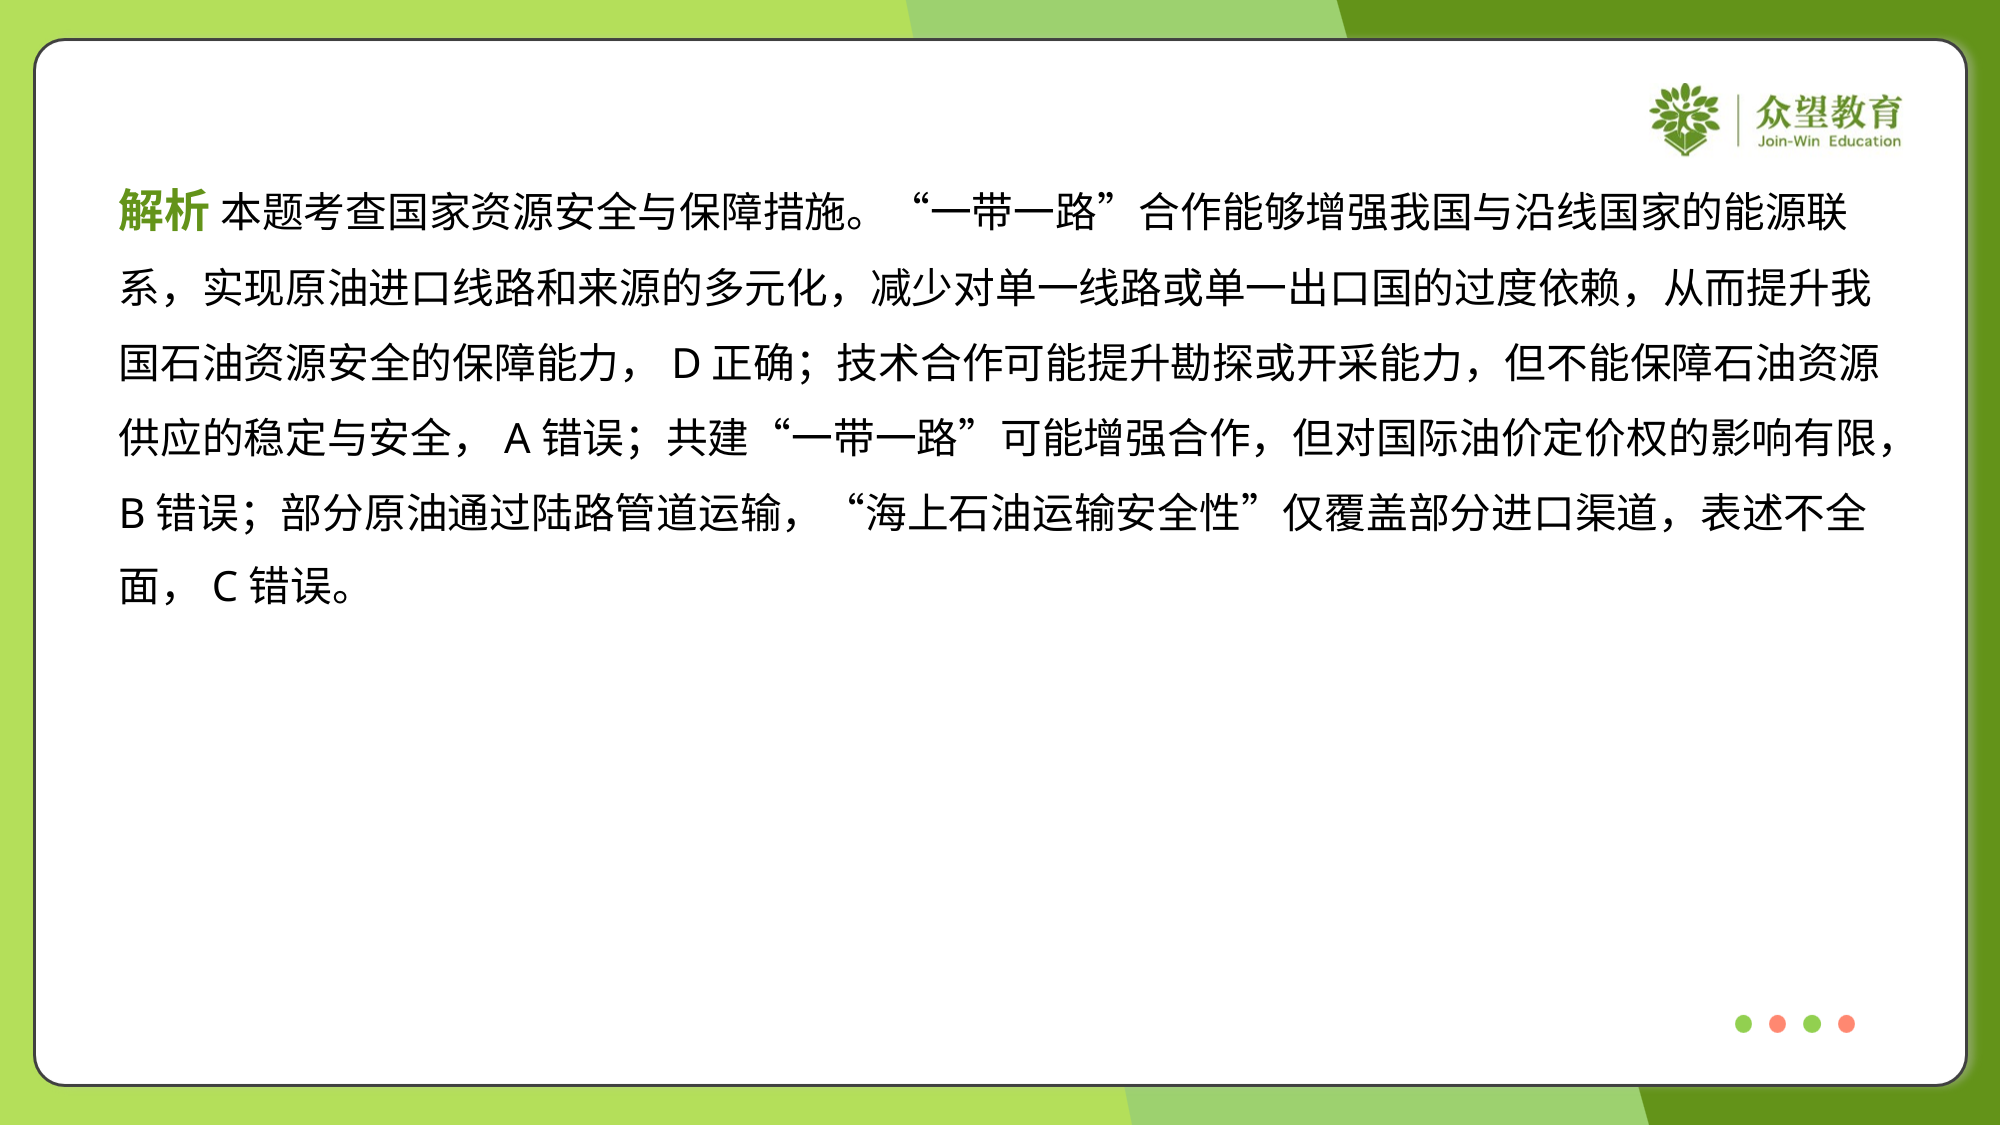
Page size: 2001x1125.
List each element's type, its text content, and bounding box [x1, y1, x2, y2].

picture [0, 0, 2000, 1125]
text_box 解析 本题考查国家资源安全与保障措施。“一带一路”合作能够增强我国与沿线国家的能源联 系，实现原油进口线路和来源的多元化，减少对单一线路或单一出口国的过度依赖，从而提升我 国石油资源安全的保障能力，D正确；技术合作可能提升勘探或开采能力，但不能保障石油资源 供应的稳定与安全，A错误；共建“一带一路”可能增强合作，但对国际油价定价权的影响有限， B错误；部分原油通过陆路管道运输，“海上石油运输安全性”仅覆盖部分进口渠道，表述不全 面，C错误。 [118, 159, 1883, 602]
